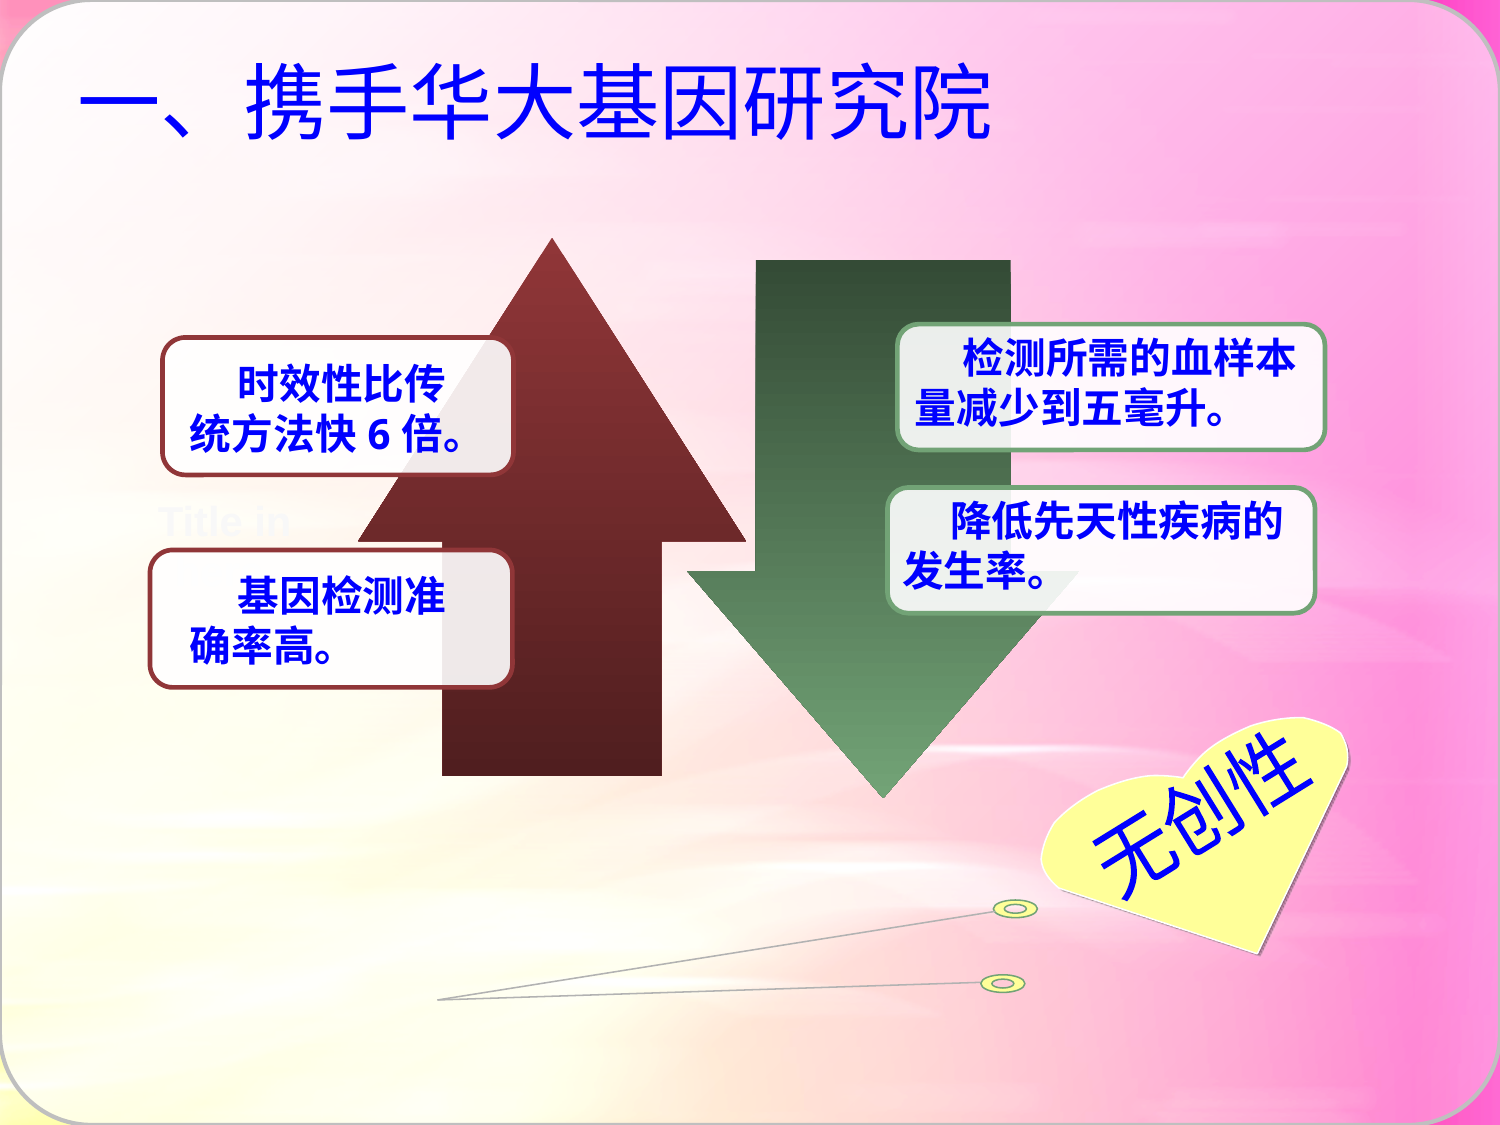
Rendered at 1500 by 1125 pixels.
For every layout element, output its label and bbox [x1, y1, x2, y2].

text_box [437, 899, 1038, 1001]
text_box [1049, 749, 1381, 963]
picture [0, 0, 1500, 1125]
